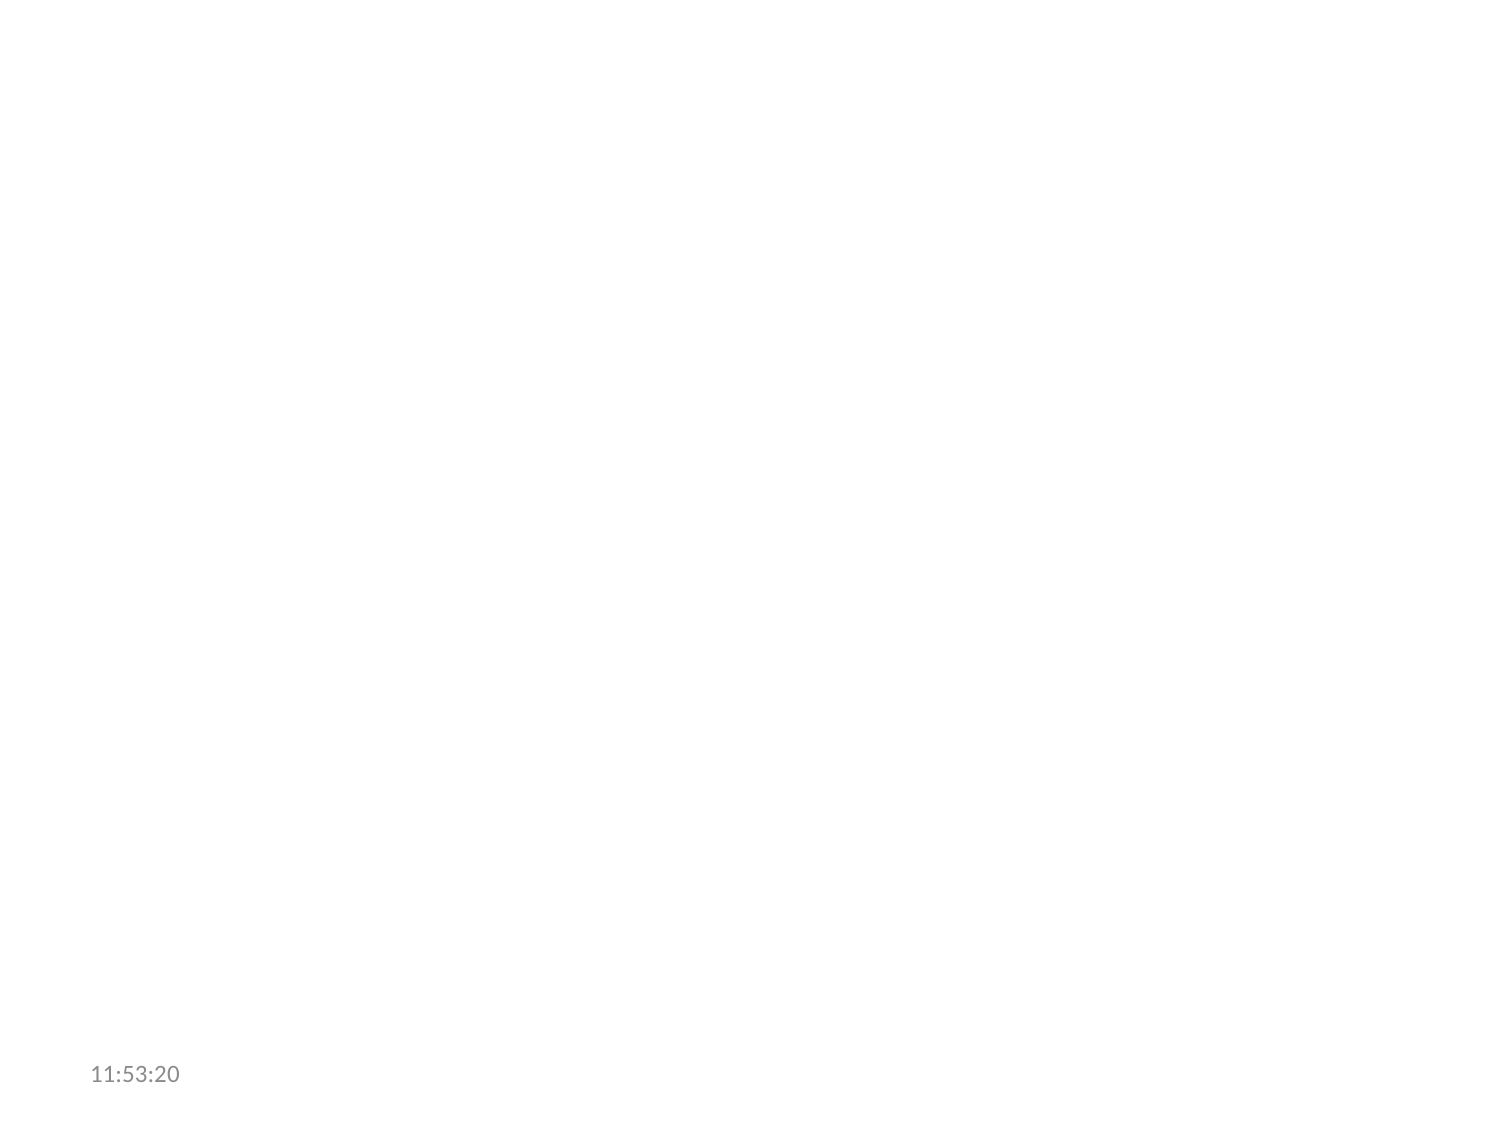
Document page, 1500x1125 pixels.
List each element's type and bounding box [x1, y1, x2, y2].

slide_number [75, 1042, 425, 1103]
